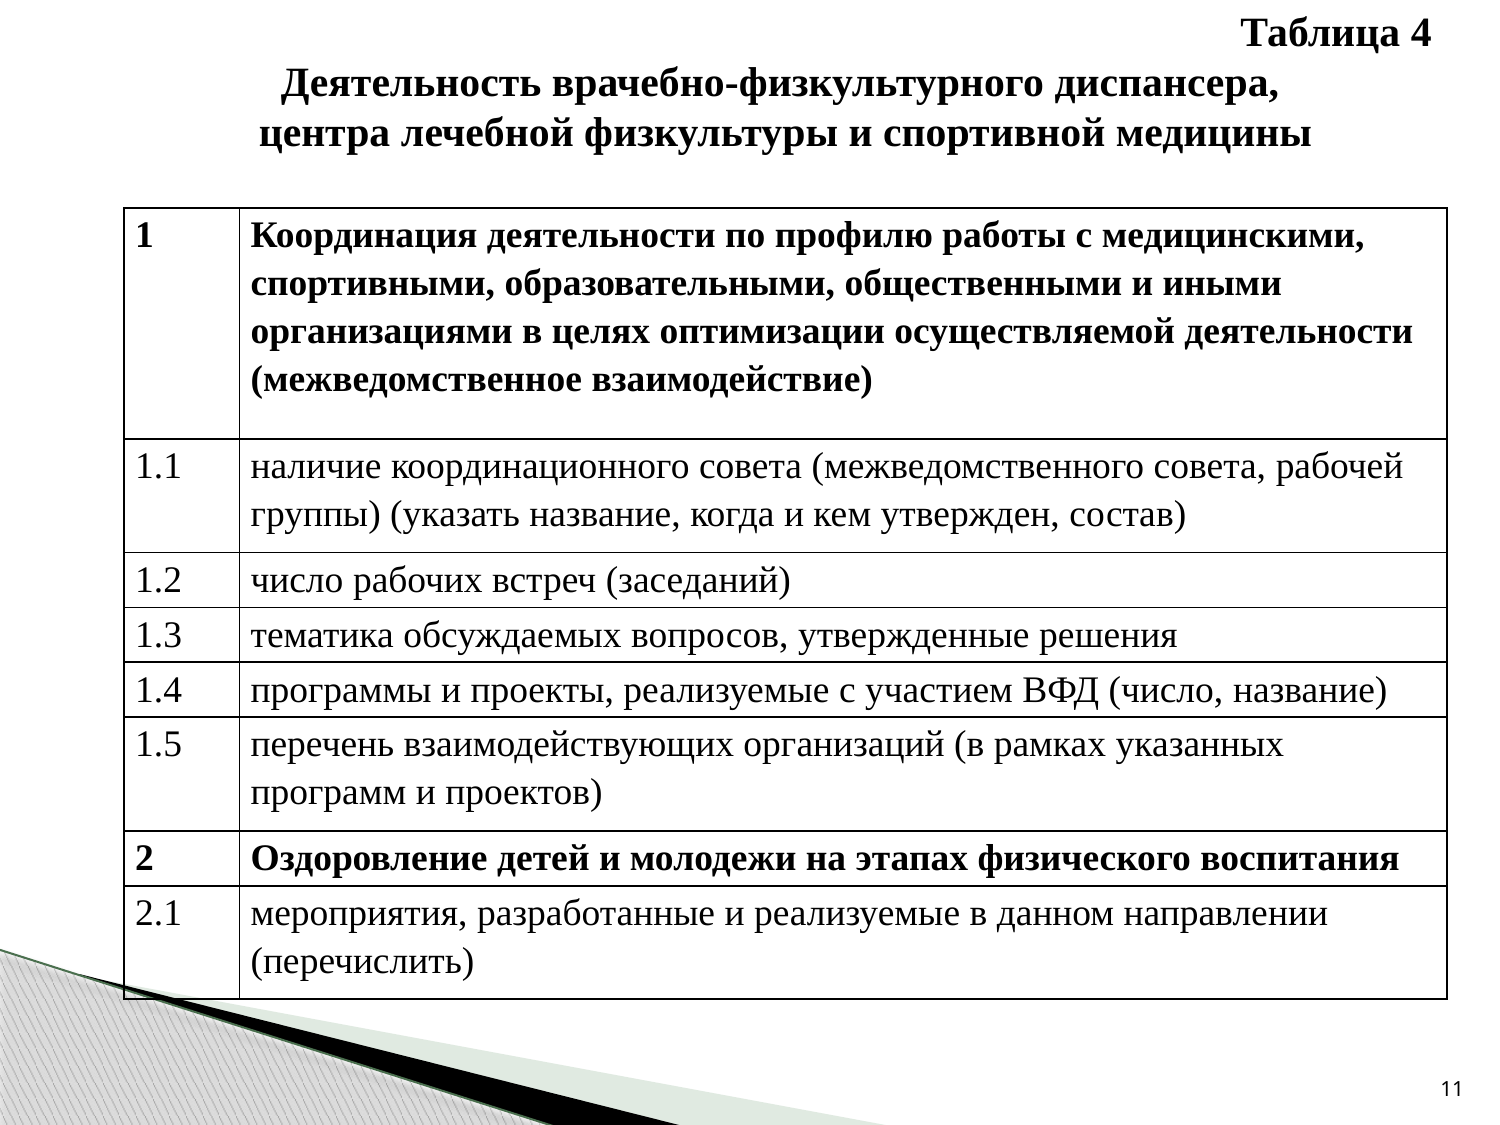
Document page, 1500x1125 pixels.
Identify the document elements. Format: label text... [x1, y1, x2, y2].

table_cell 1.2 [125, 553, 239, 607]
table_cell Оздоровление детей и молодежи на этапах физического воспитания [240, 832, 1446, 885]
table_cell наличие координационного совета (межведомственного совета, рабочей группы) (указать название, когда и кем утвержден, состав) [240, 440, 1446, 552]
table_cell программы и проекты, реализуемые с участием ВФД (число, название) [240, 663, 1446, 716]
table_header 1 [125, 209, 239, 438]
table_cell 2 [125, 832, 239, 885]
slide_number 11 [1418, 1051, 1479, 1112]
table_cell 1.4 [125, 663, 239, 716]
table_cell 1.1 [125, 440, 239, 552]
table_cell перечень взаимодействующих организаций (в рамках указанных программ и проектов) [240, 718, 1446, 830]
table_cell тематика обсуждаемых вопросов, утвержденные решения [240, 608, 1446, 661]
text_box Таблица 4 Деятельность врачебно-физкультурного диспансера, центра лечебной физкультуры и спортивной медицины [123, 0, 1447, 163]
table_cell мероприятия, разработанные и реализуемые в данном направлении (перечислить) [240, 887, 1446, 998]
table_cell 1.5 [125, 718, 239, 830]
table_header Координация деятельности по профилю работы с медицинскими, спортивными, образовательными, общественными и иными организациями в целях оптимизации осуществляемой деятельности (межведомственное взаимодействие) [240, 209, 1446, 438]
table_cell 2.1 [125, 887, 239, 998]
table_cell 1.3 [125, 608, 239, 661]
table_cell число рабочих встреч (заседаний) [240, 553, 1446, 607]
